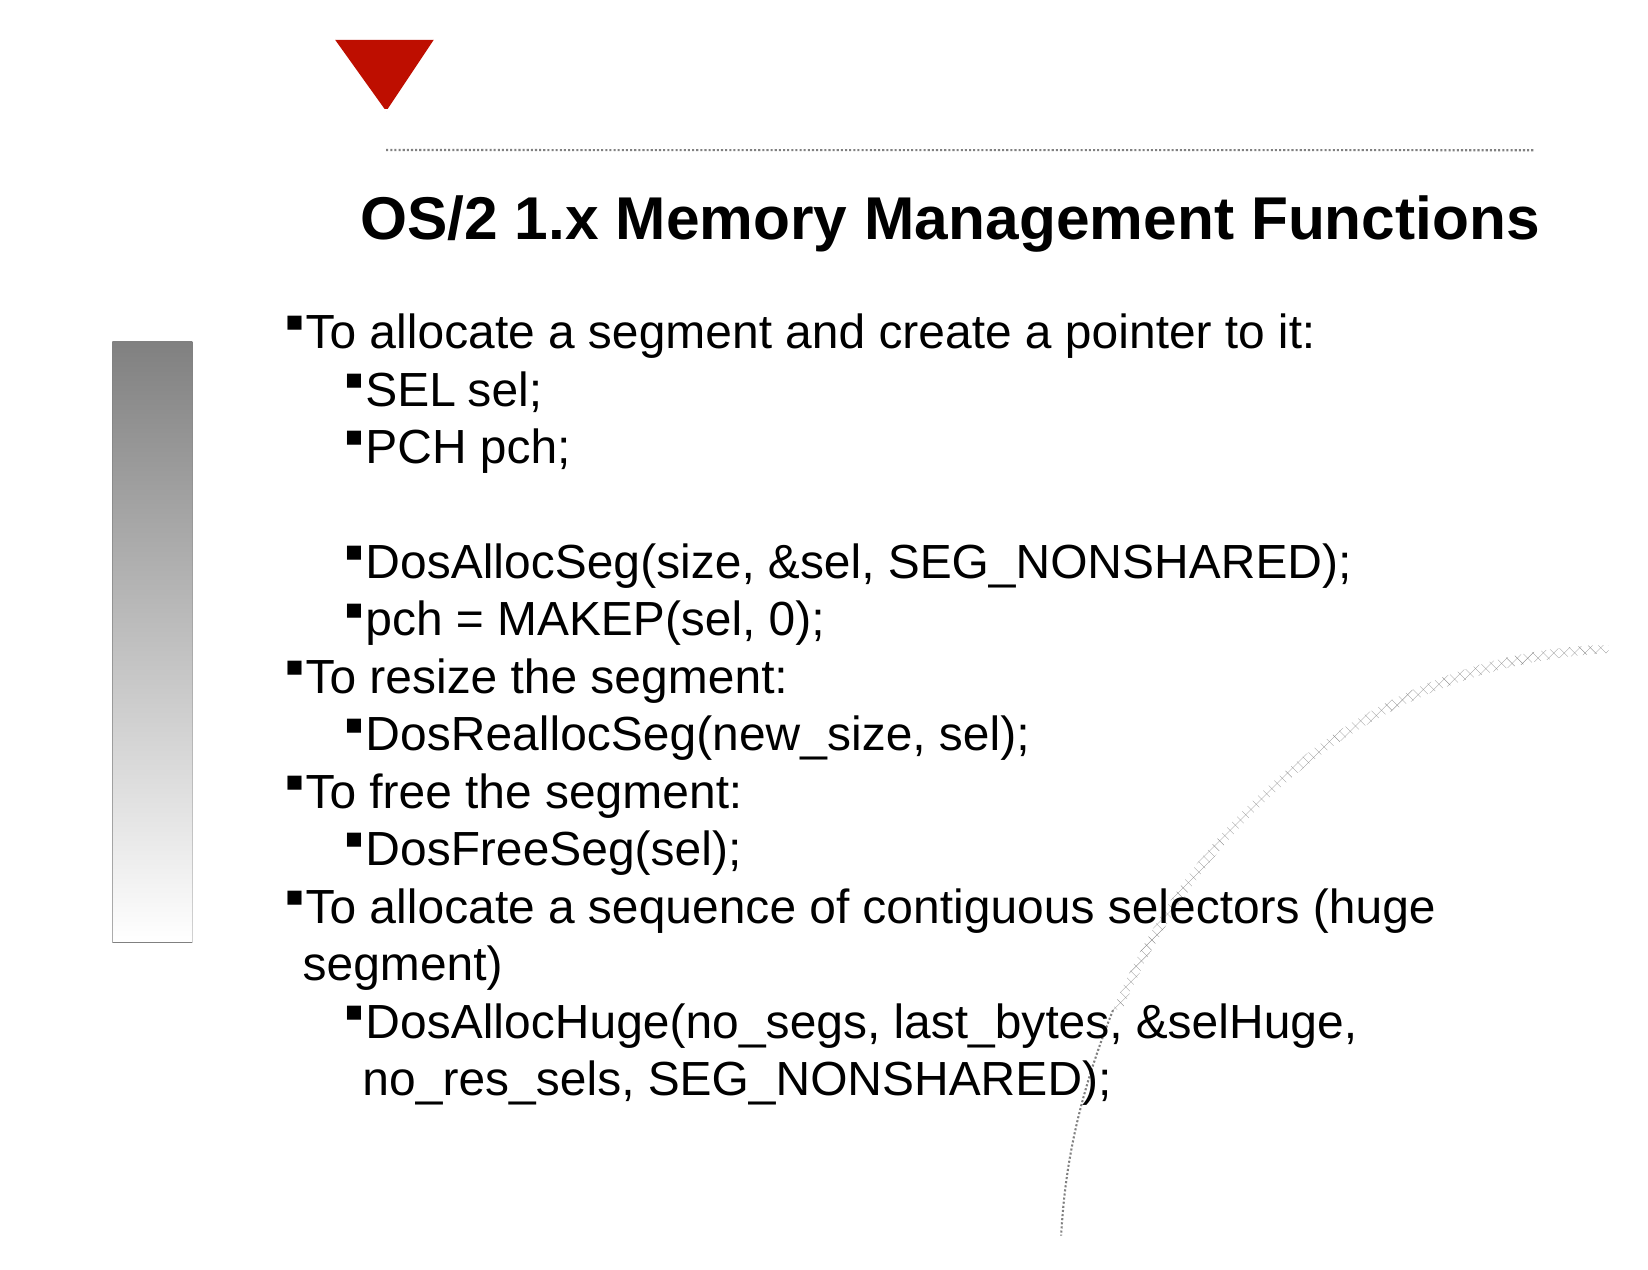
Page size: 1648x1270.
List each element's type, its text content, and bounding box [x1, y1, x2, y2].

text_box OS/2 1.x Memory Management Functions [360, 109, 1574, 300]
text_box To allocate a segment and create a pointer to it: SEL sel; PCH pch; DosAllocSeg(size, &sel, SEG_NONSHARED); pch = MAKEP(sel, 0); To resize the segment: DosReallocSeg(new_size, sel); To free the segment: DosFreeSeg(sel); To allocate a sequence of contiguous selectors (huge segment) DosAllocHuge(no_segs, last_bytes, &selHuge, no_res_sels, SEG_NONSHARED); [283, 300, 1582, 1106]
